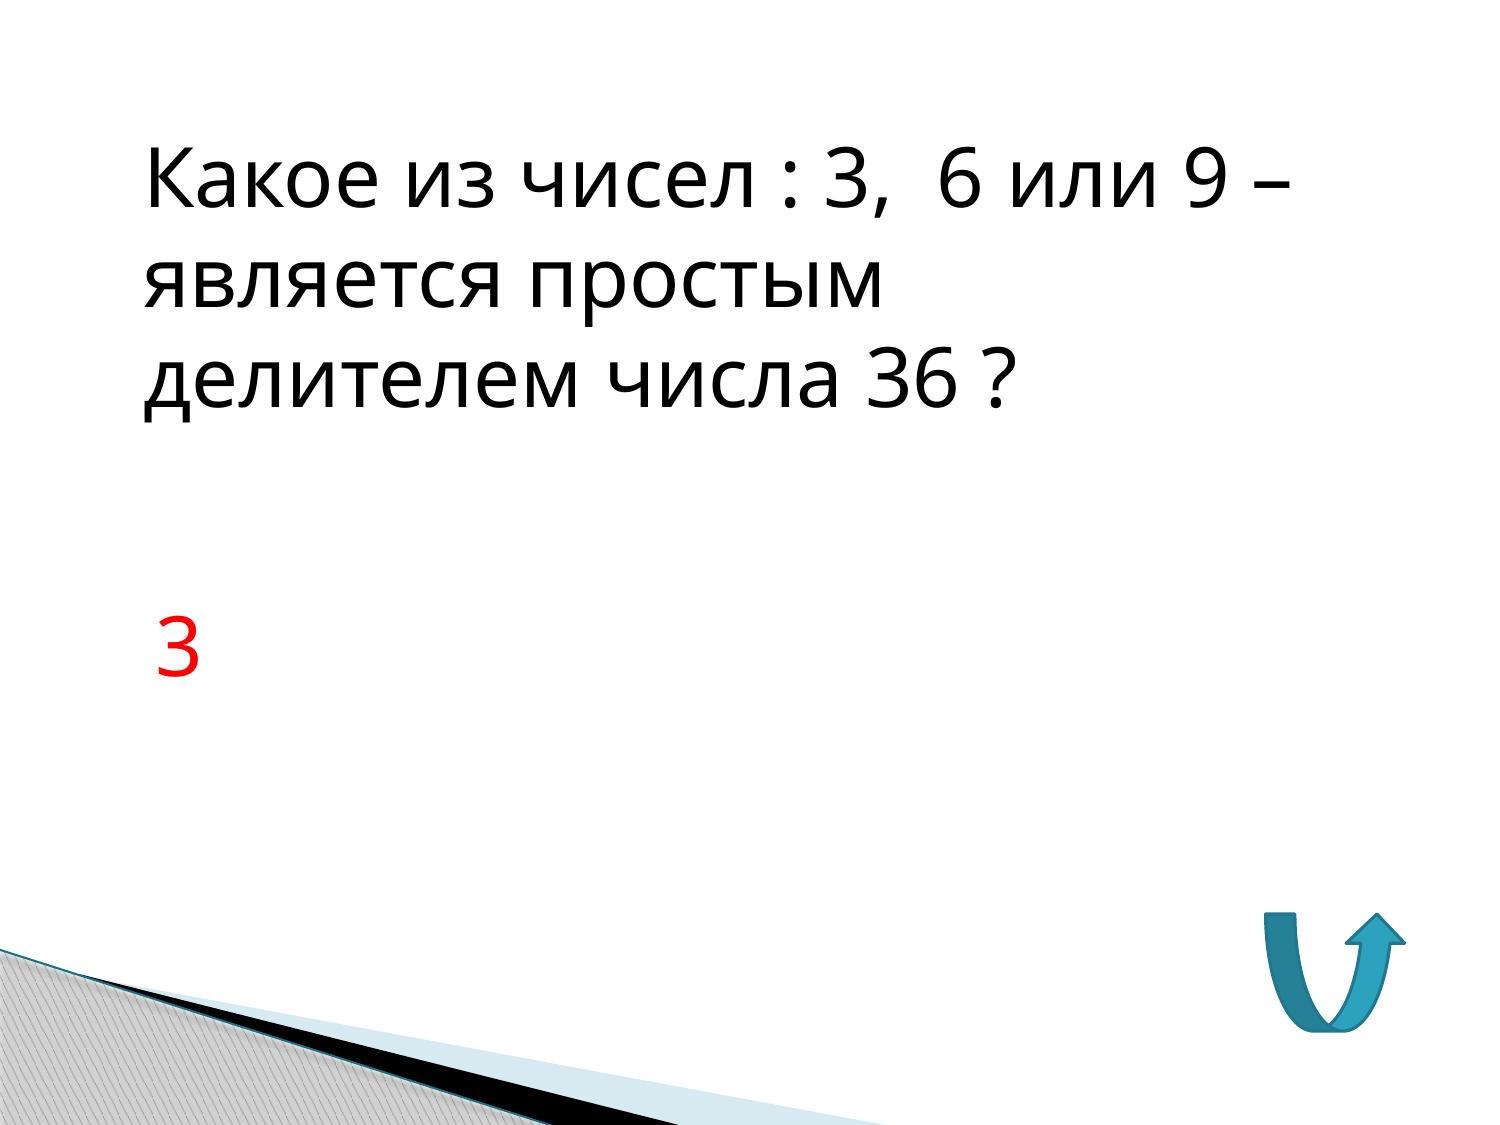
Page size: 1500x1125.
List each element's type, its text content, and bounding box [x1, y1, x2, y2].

text_box 3 [140, 585, 293, 701]
text_box Какое из чисел : 3, 6 или 9 – является простым делителем числа 36 ? [128, 117, 1313, 432]
text_box [1264, 912, 1407, 1033]
